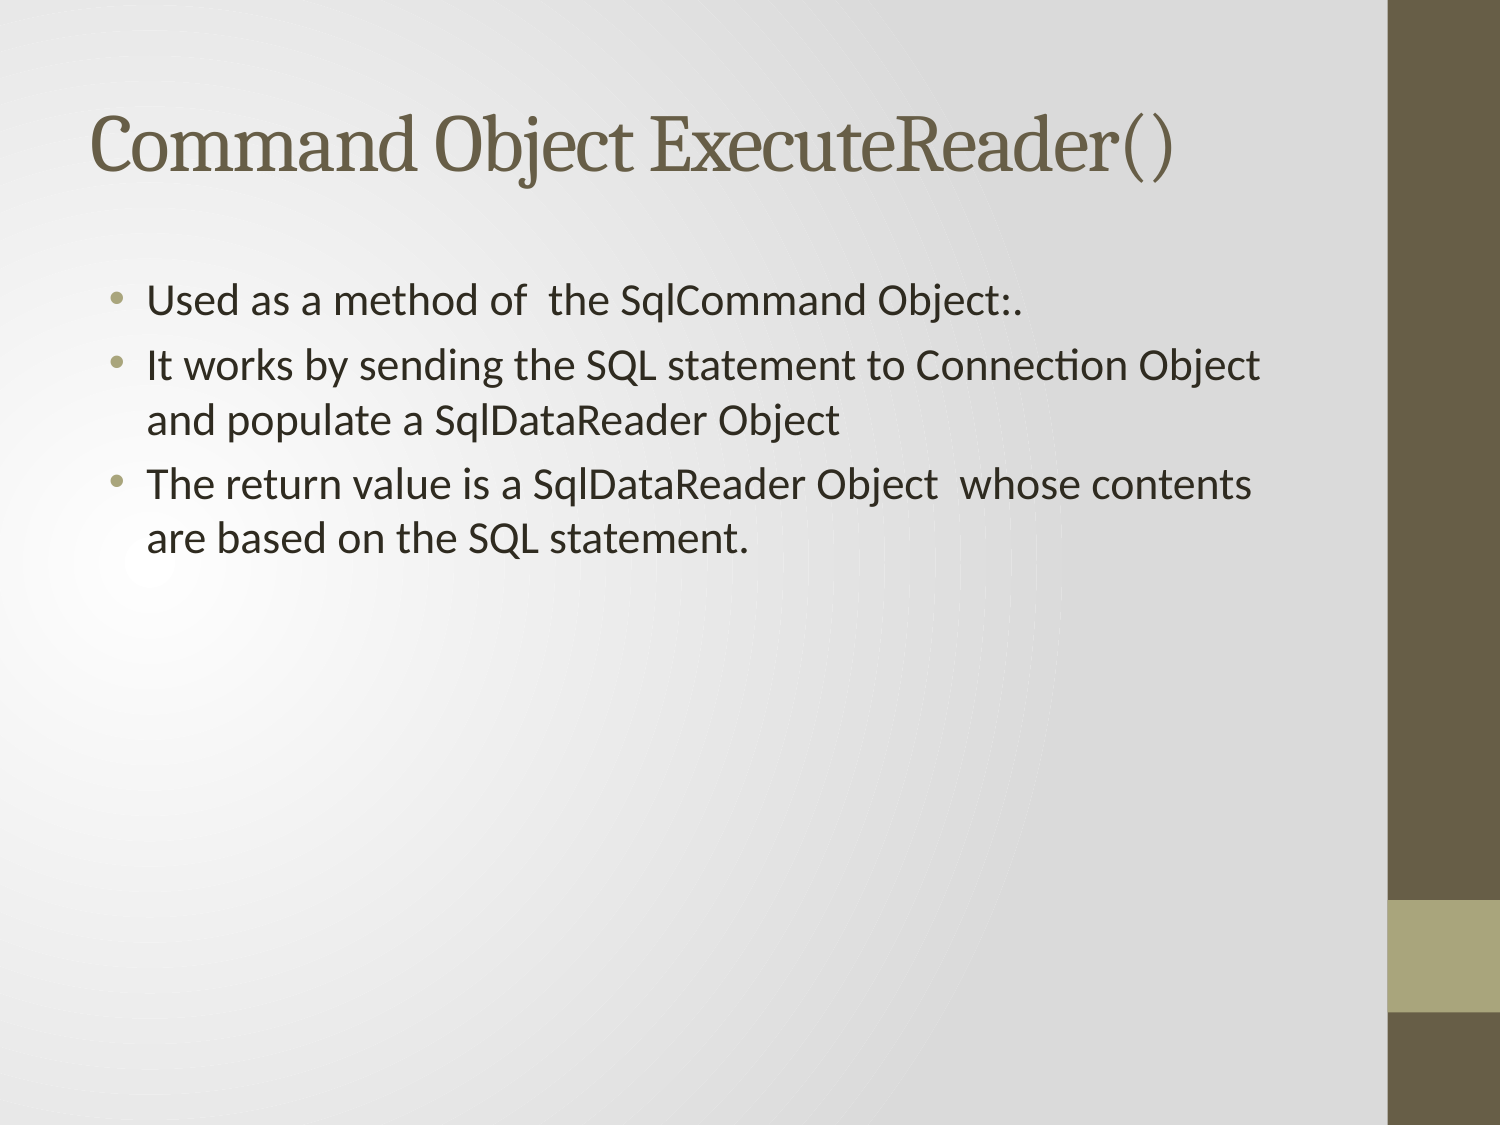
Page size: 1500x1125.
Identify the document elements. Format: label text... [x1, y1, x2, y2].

list Used as a method of the SqlCommand Object:. It works by sending the SQL statement to Connection Object and populate a SqlDataReader Object The return value is a SqlDataReader Object whose contents are based on the SQL statement. [75, 262, 1325, 1050]
title Command Object ExecuteReader() [75, 45, 1325, 233]
